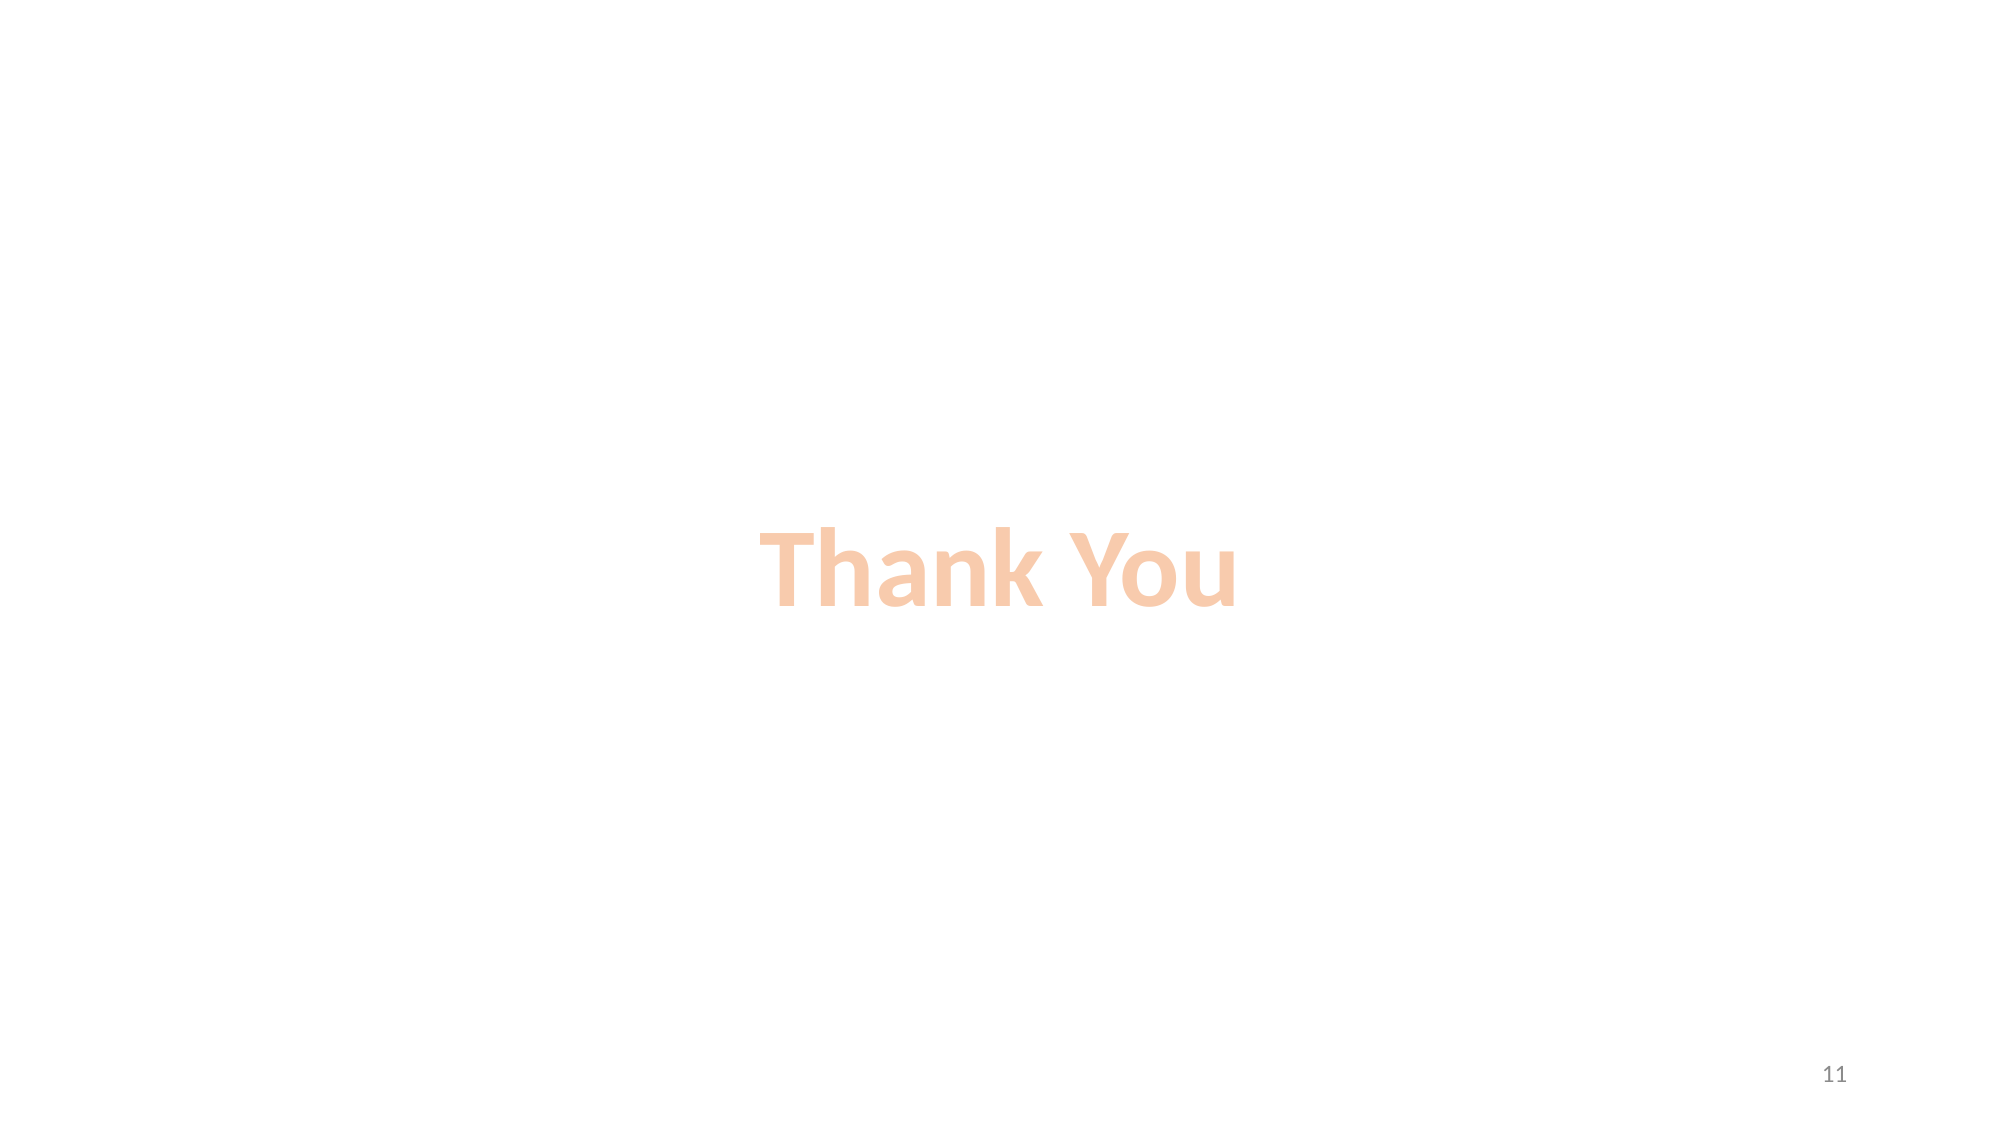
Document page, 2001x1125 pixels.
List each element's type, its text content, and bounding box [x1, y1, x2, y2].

text_box Thank You [744, 486, 1256, 637]
slide_number 11 [1412, 1042, 1863, 1103]
